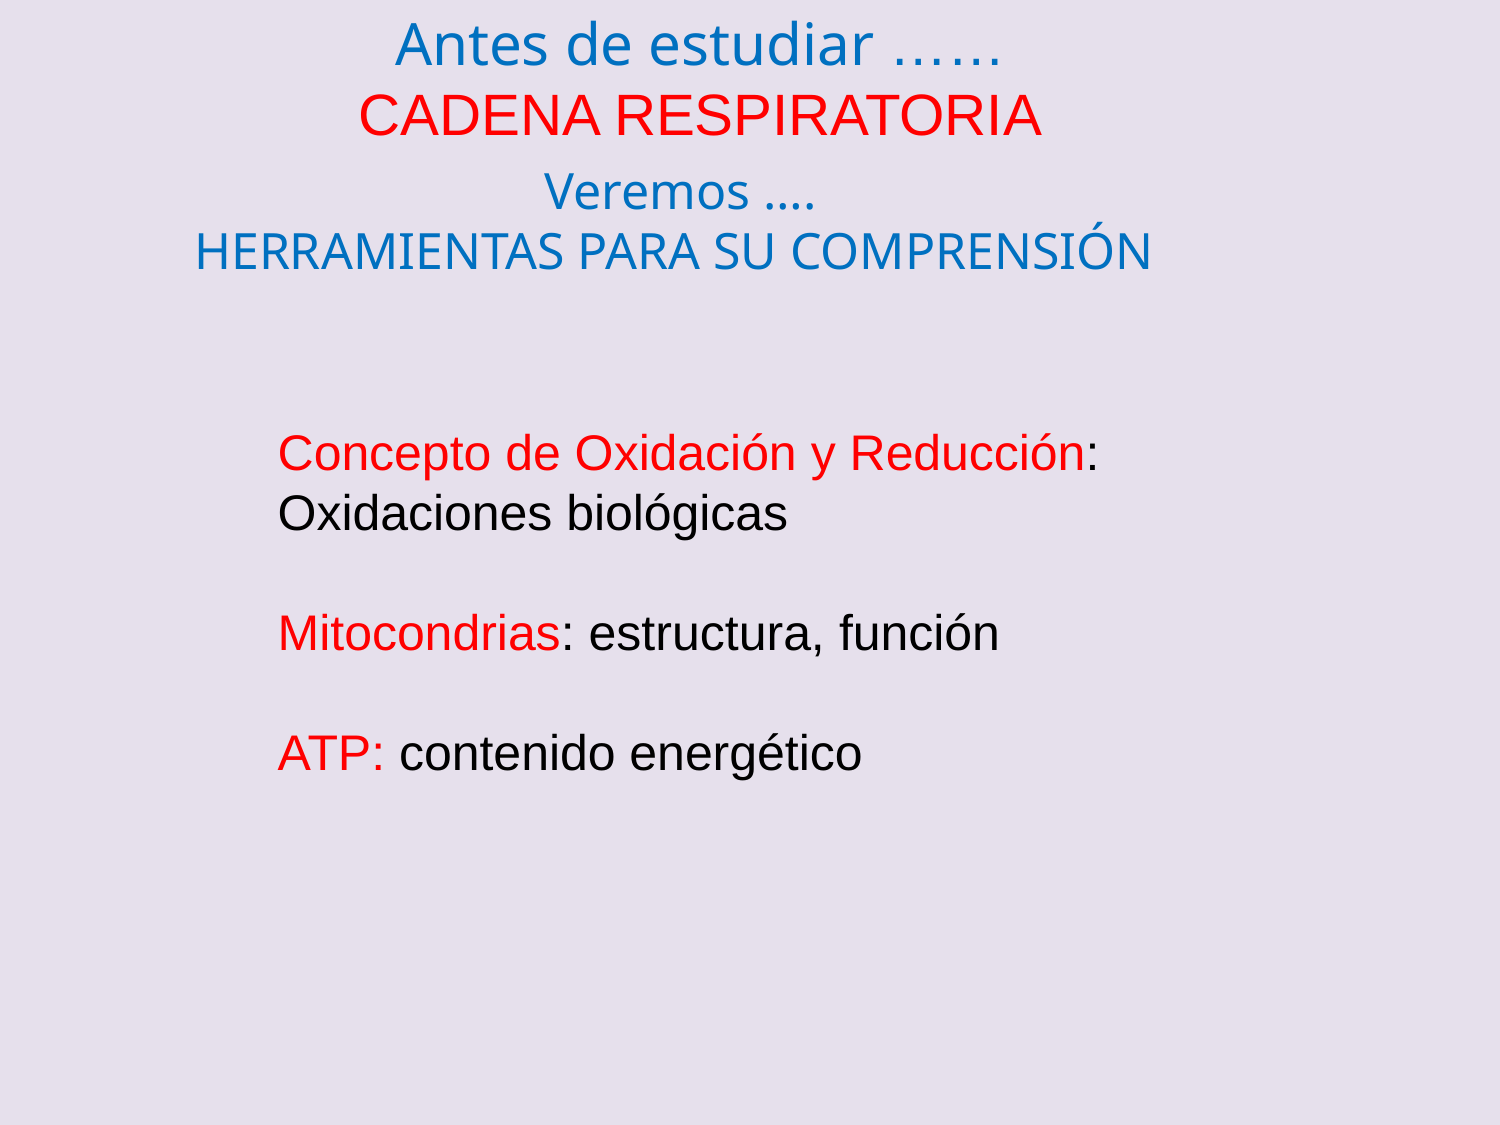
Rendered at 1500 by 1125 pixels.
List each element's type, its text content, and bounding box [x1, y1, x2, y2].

text_box Veremos …. HERRAMIENTAS PARA SU COMPRENSIÓN [179, 152, 1182, 333]
text_box Antes de estudiar …… CADENA RESPIRATORIA [343, 0, 1057, 152]
text_box Concepto de Oxidación y Reducción: Oxidaciones biológicas Mitocondrias: estructura, función ATP: contenido energético [262, 333, 1115, 968]
